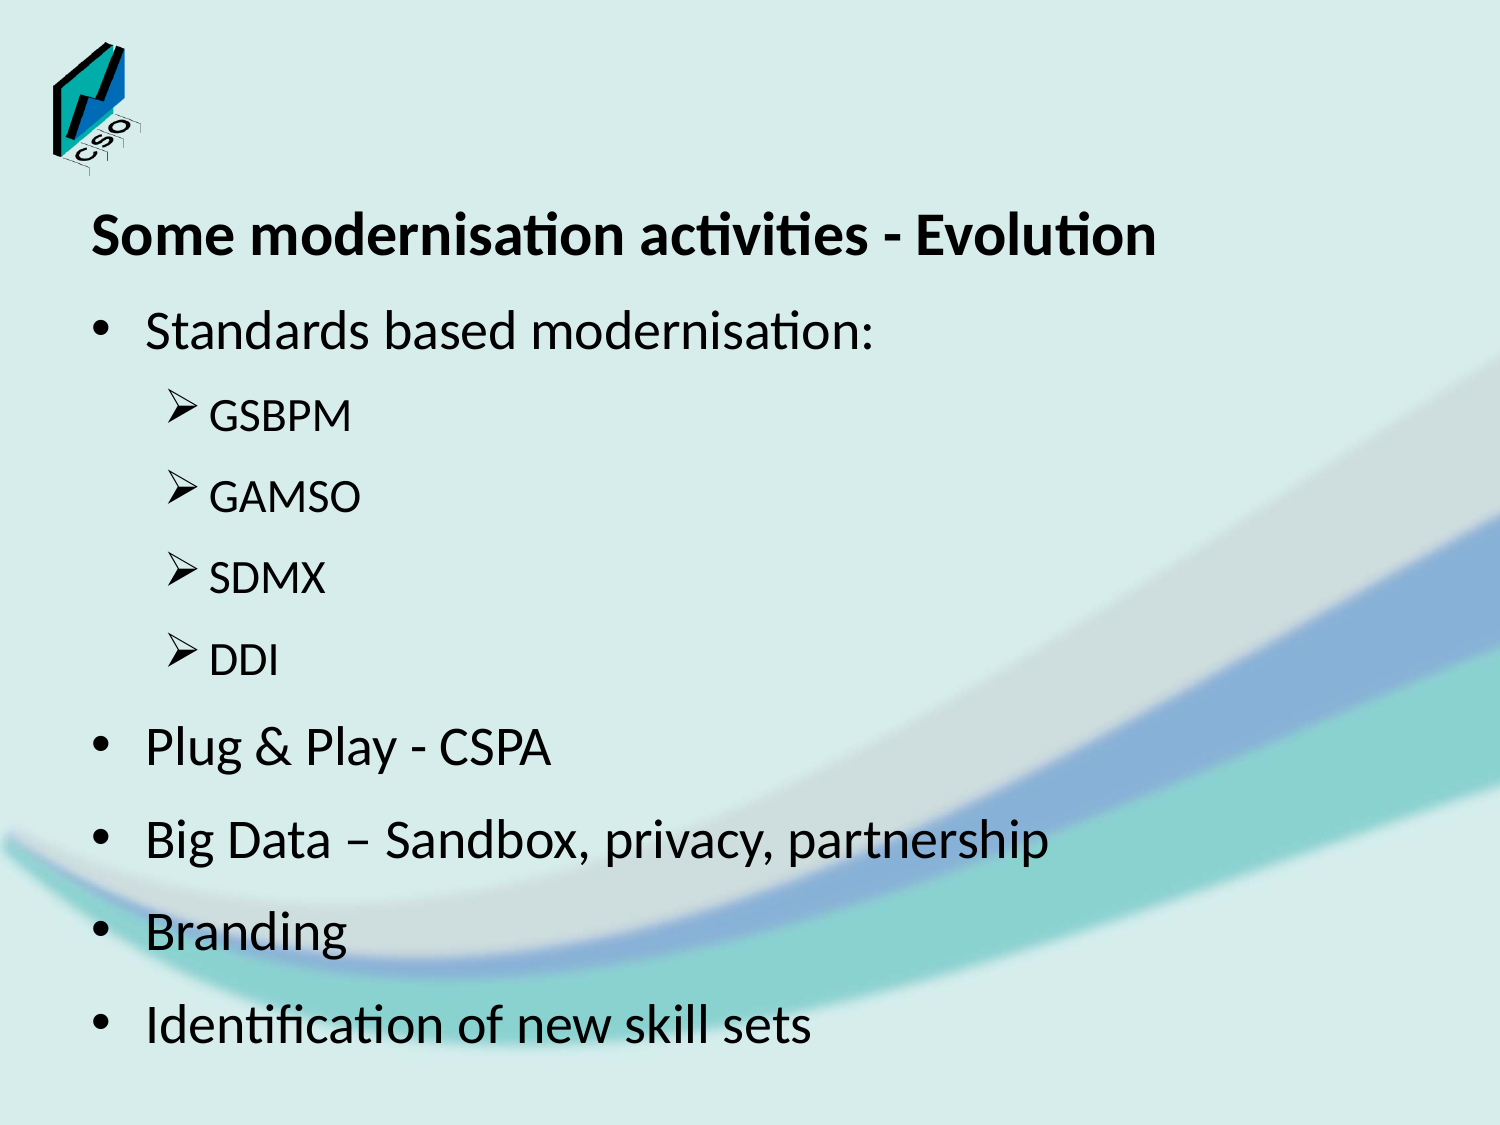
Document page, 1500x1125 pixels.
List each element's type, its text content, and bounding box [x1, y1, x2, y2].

title [76, 113, 1427, 149]
list Some modernisation activities - Evolution Standards based modernisation: GSBPM GAMSO SDMX DDI Plug & Play - CSPA Big Data – Sandbox, privacy, partnership Branding Identification of new skill sets [76, 149, 1427, 1071]
picture [0, 0, 1500, 1125]
